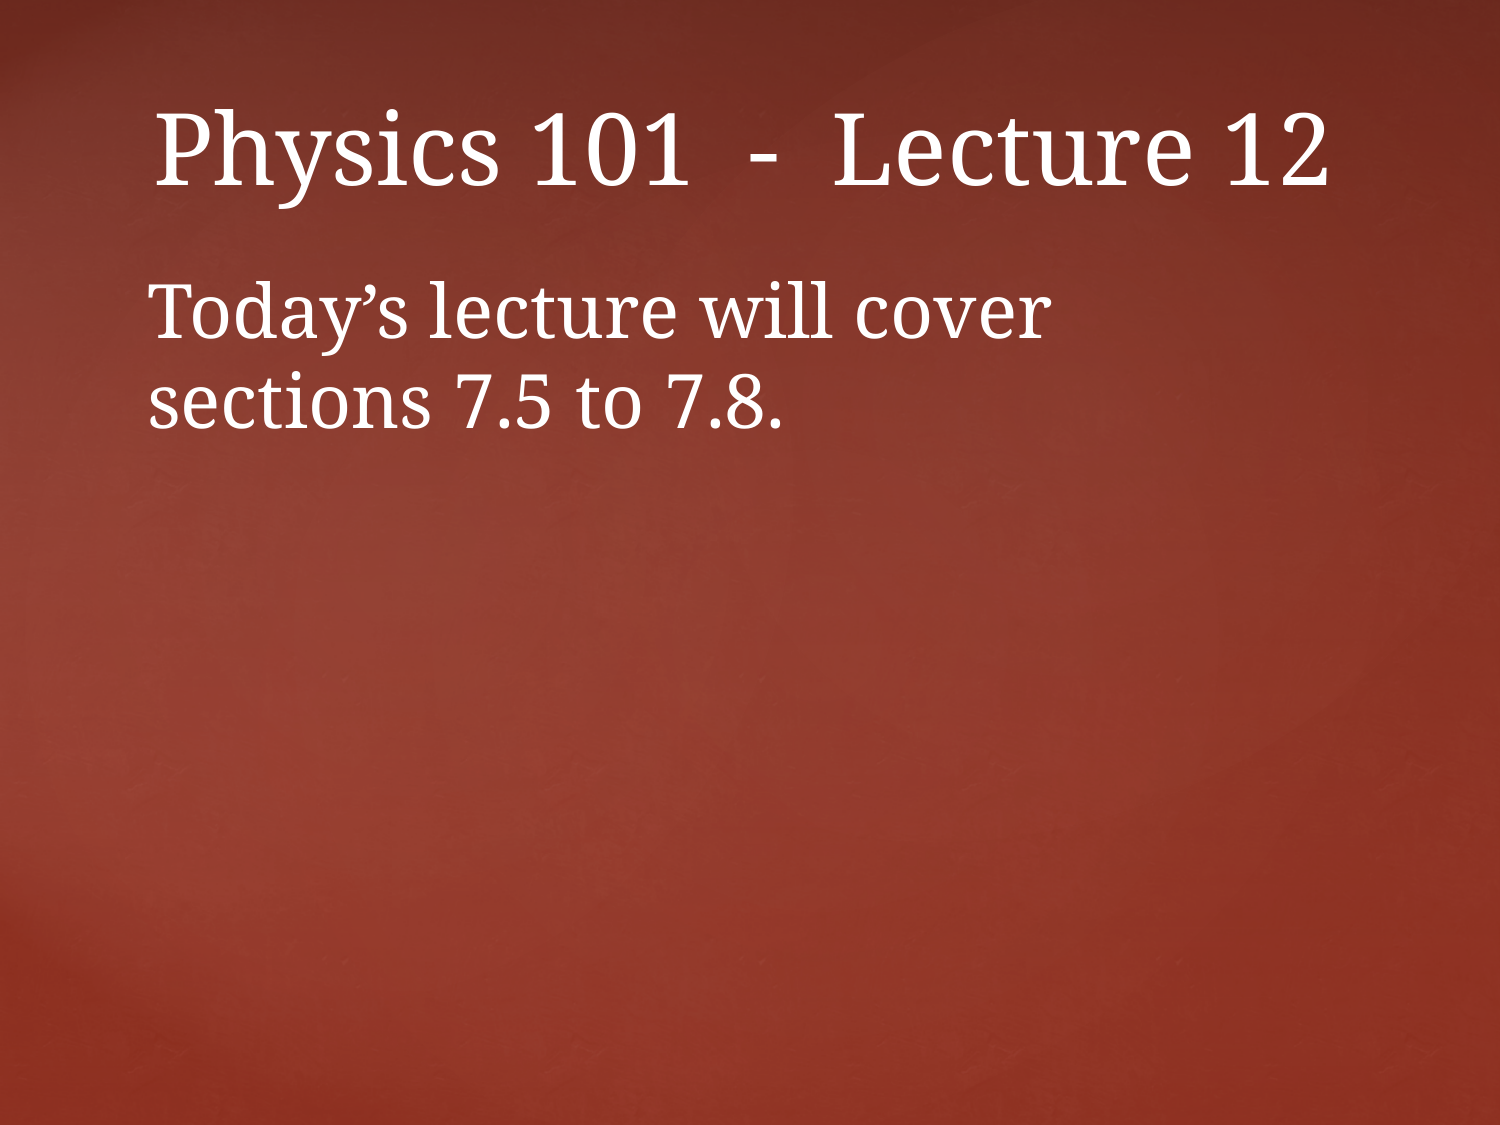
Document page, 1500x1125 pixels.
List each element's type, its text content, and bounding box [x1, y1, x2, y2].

title Physics 101 - Lecture 12 [125, 75, 1363, 213]
text_box Today’s lecture will cover sections 7.5 to 7.8. [131, 265, 1370, 451]
